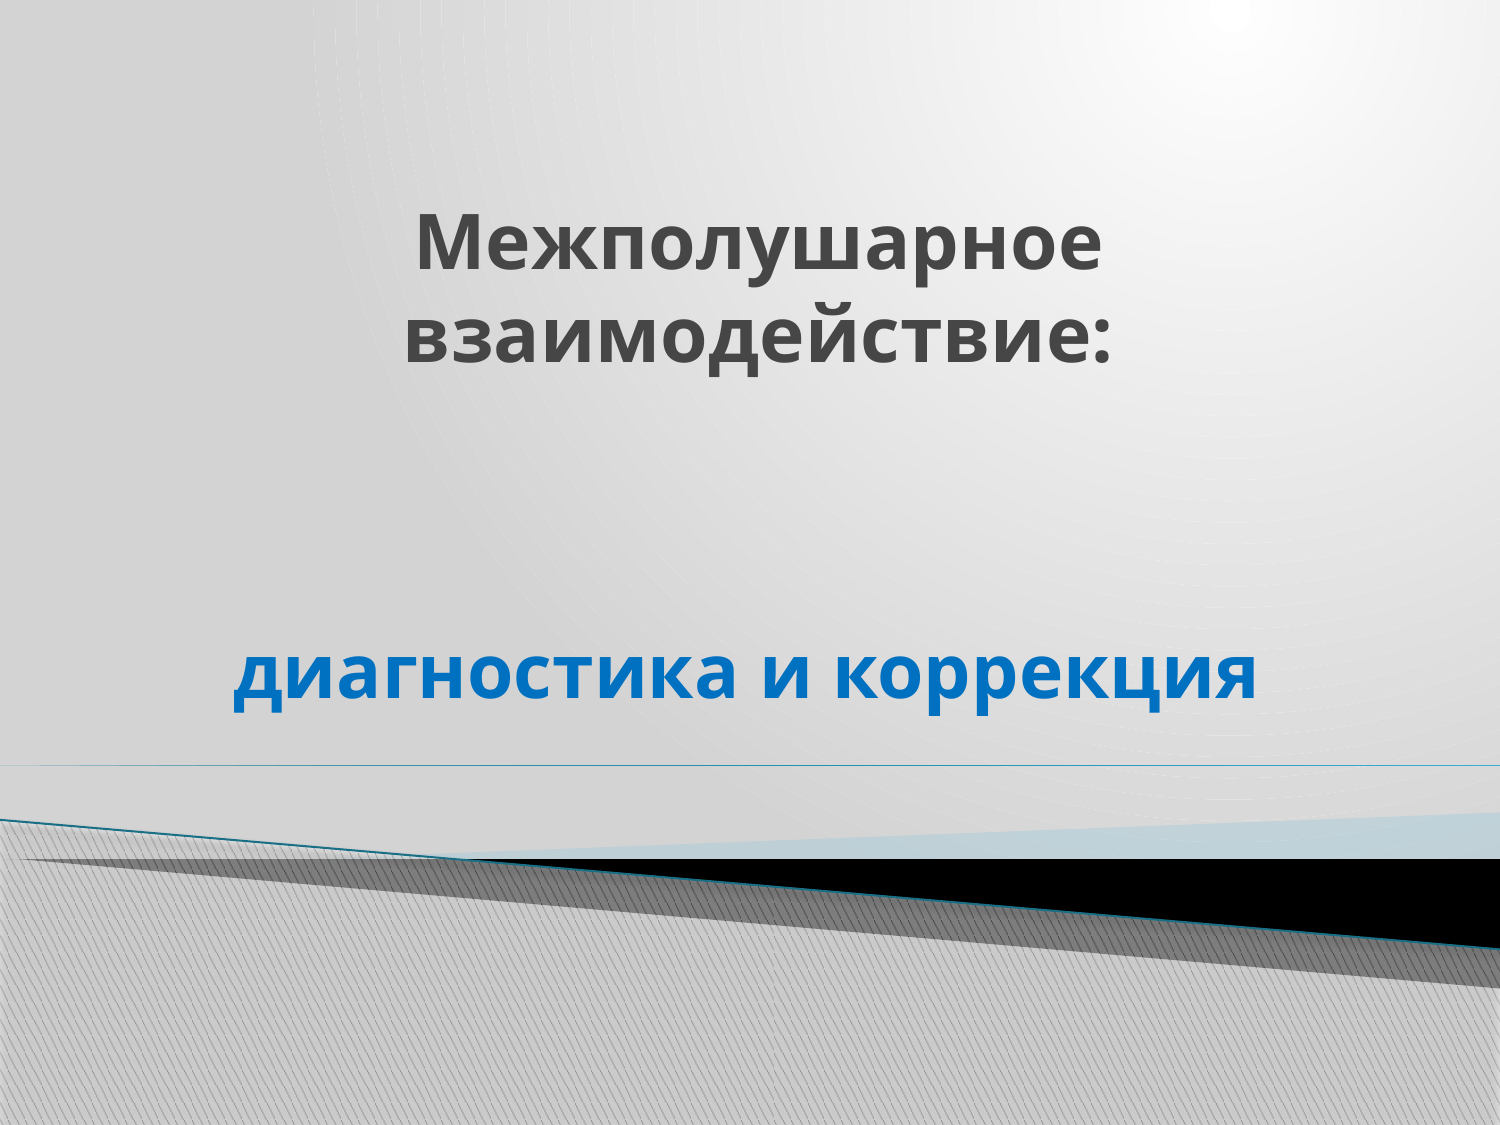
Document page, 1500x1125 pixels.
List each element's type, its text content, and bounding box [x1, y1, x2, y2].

picture [5, 859, 1500, 989]
subtitle диагностика и коррекция [52, 633, 1441, 784]
title Межполушарное взаимодействие: [64, 184, 1453, 385]
